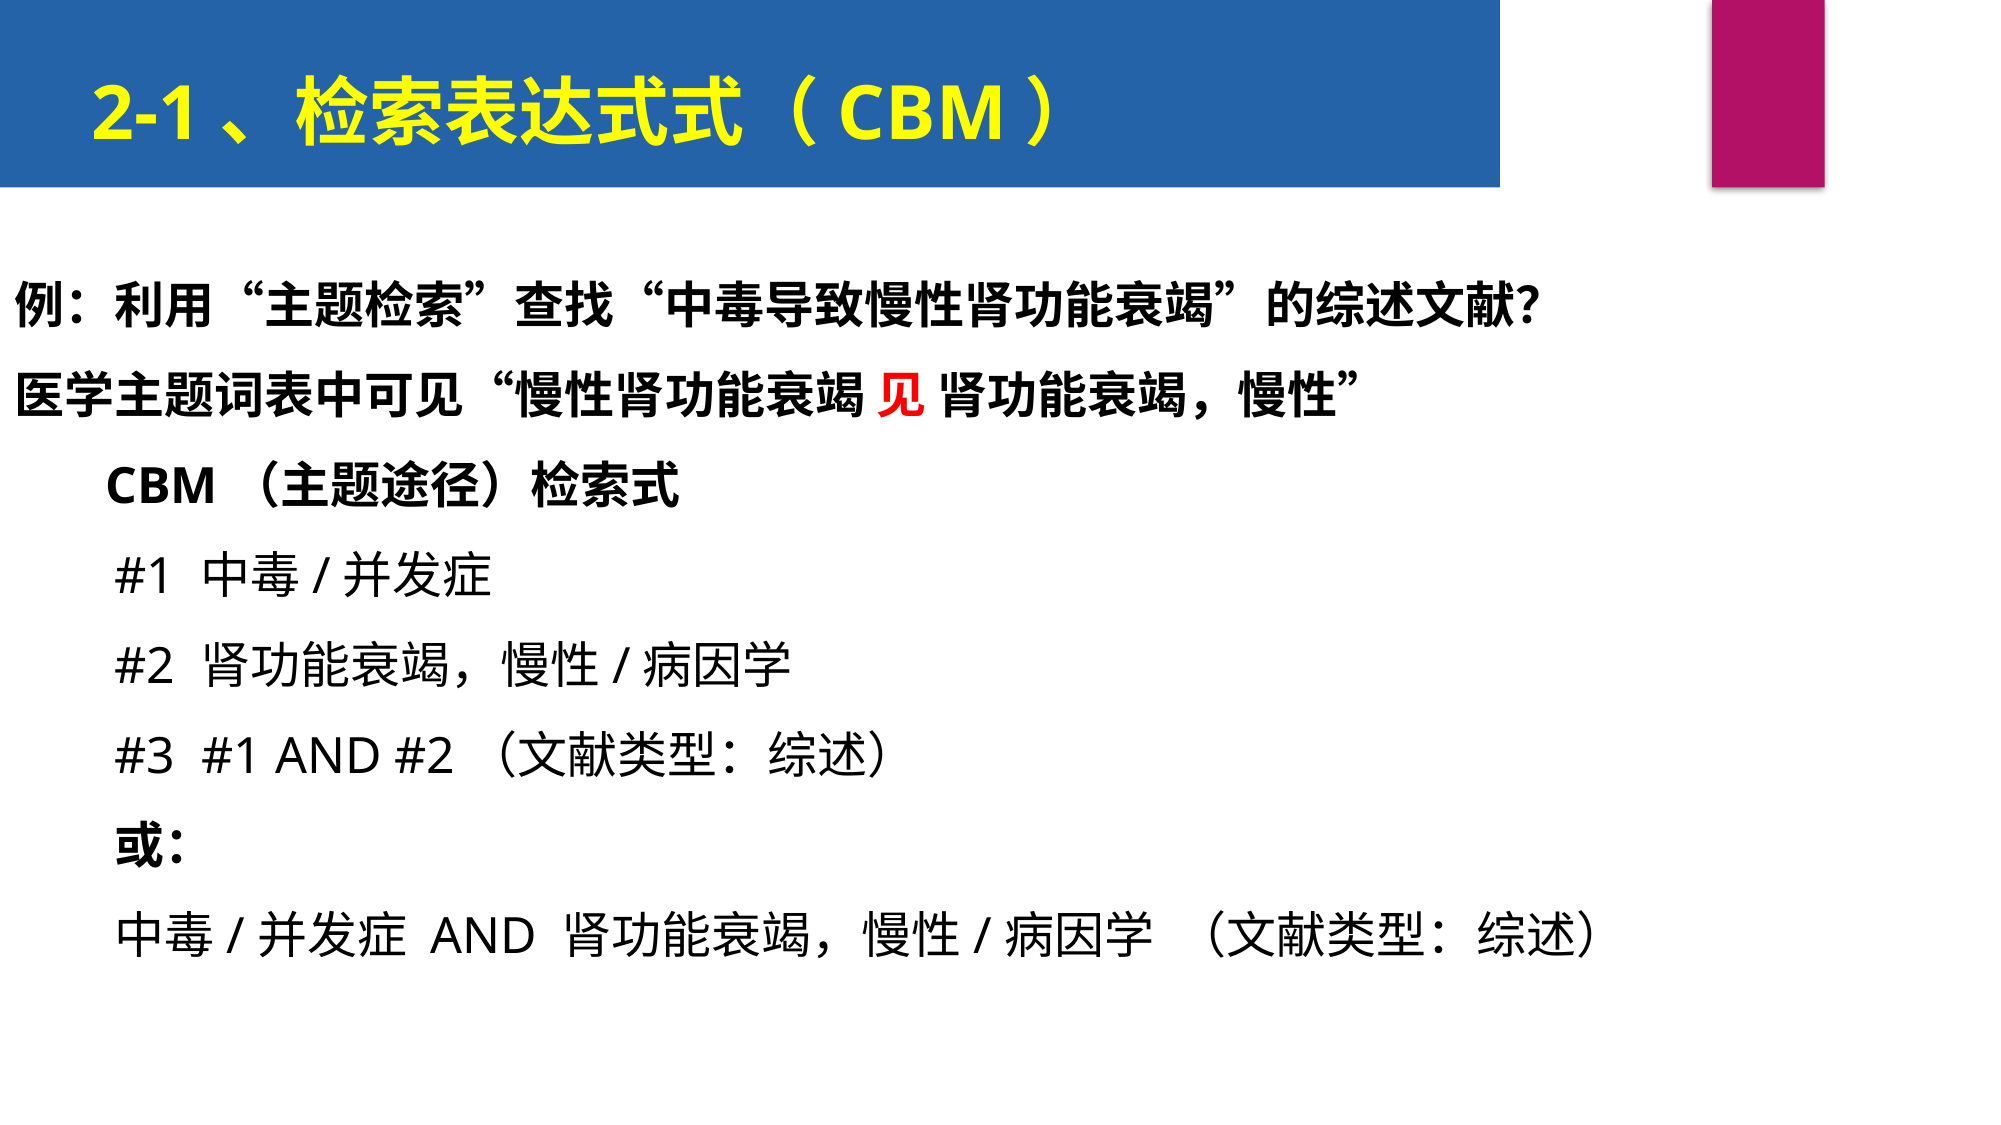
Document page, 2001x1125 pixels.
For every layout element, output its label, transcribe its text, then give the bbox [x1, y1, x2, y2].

text_box 2-1、检索表达式式（CBM） [76, 11, 1385, 162]
text_box 例：利用“主题检索”查找“中毒导致慢性肾功能衰竭”的综述文献？ 医学主题词表中可见“慢性肾功能衰竭 见 肾功能衰竭，慢性” CBM（主题途径）检索式 #1 中毒/并发症 #2 肾功能衰竭，慢性/病因学 #3 #1 AND #2（文献类型：综述） 或： 中毒/并发症 AND 肾功能衰竭，慢性/病因学 （文献类型：综述） [0, 235, 1700, 1061]
text_box [0, 0, 1501, 189]
